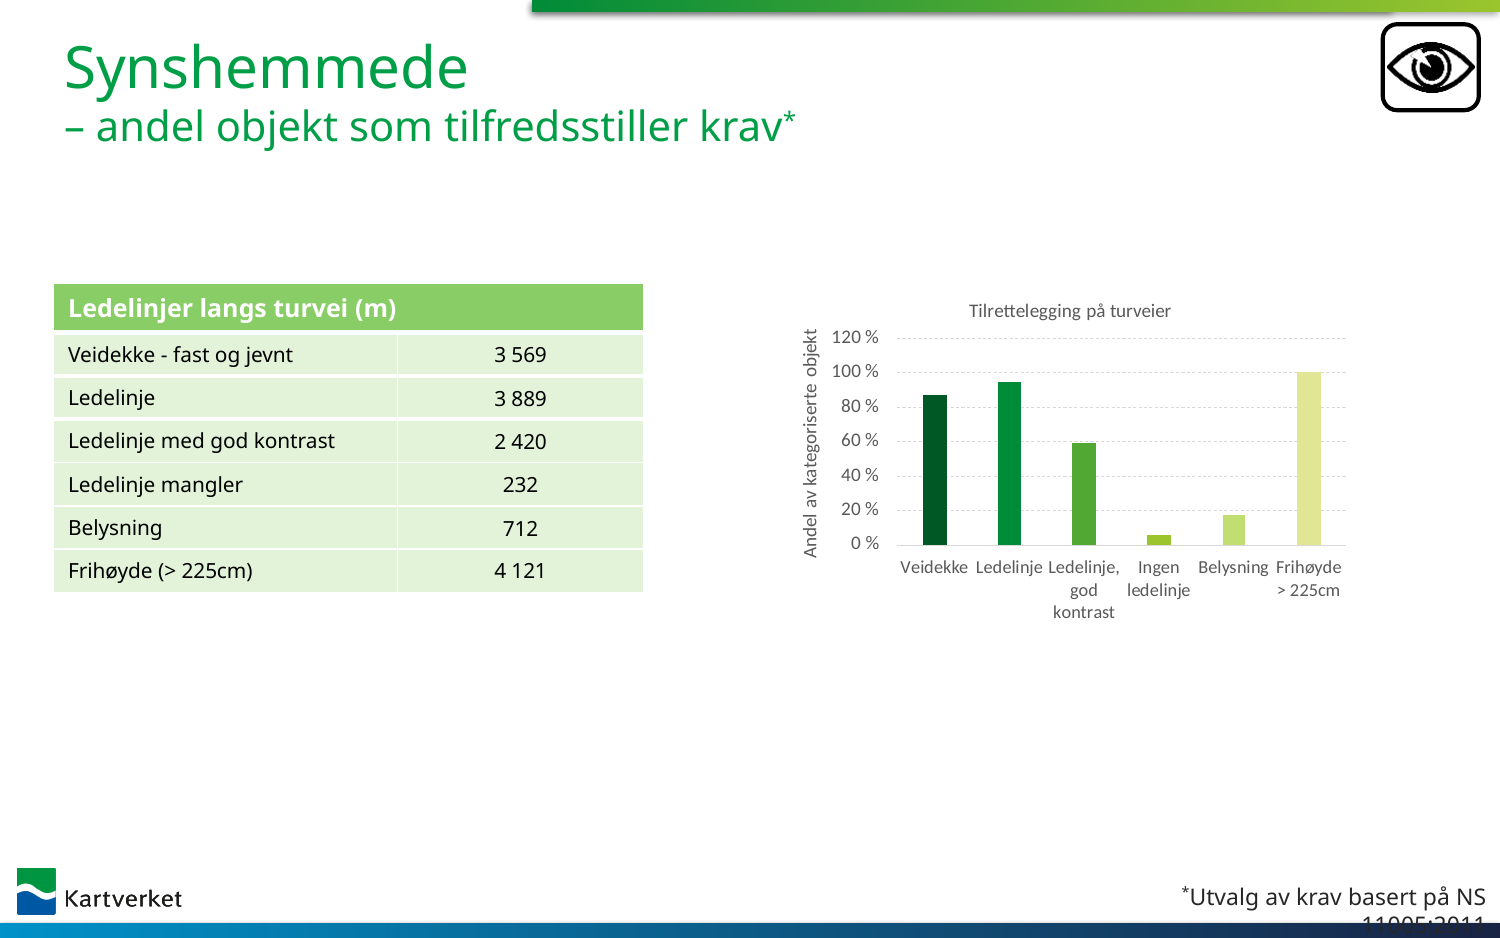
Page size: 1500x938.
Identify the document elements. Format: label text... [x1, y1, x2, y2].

table_cell 3 889 [398, 378, 643, 417]
text_box *Utvalg av krav basert på NS 11005:2011 [1068, 873, 1500, 938]
picture [791, 291, 1349, 630]
table_cell 3 569 [398, 335, 643, 374]
table_header Ledelinjer langs turvei (m) [54, 284, 643, 330]
table_cell Ledelinje [54, 378, 397, 417]
table_cell 712 [398, 507, 643, 548]
table_cell Ledelinje med god kontrast [54, 421, 397, 462]
table_cell Ledelinje mangler [54, 463, 397, 505]
table_cell Belysning [54, 507, 397, 548]
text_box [1382, 24, 1480, 111]
table_cell 2 420 [398, 421, 643, 462]
table_cell Frihøyde (> 225cm) [54, 550, 397, 592]
table_cell 4 121 [398, 550, 643, 592]
text_box Synshemmede – andel objekt som tilfredsstiller krav* [49, 24, 1431, 158]
table_cell 232 [398, 463, 643, 505]
table_cell Veidekke - fast og jevnt [54, 335, 397, 374]
